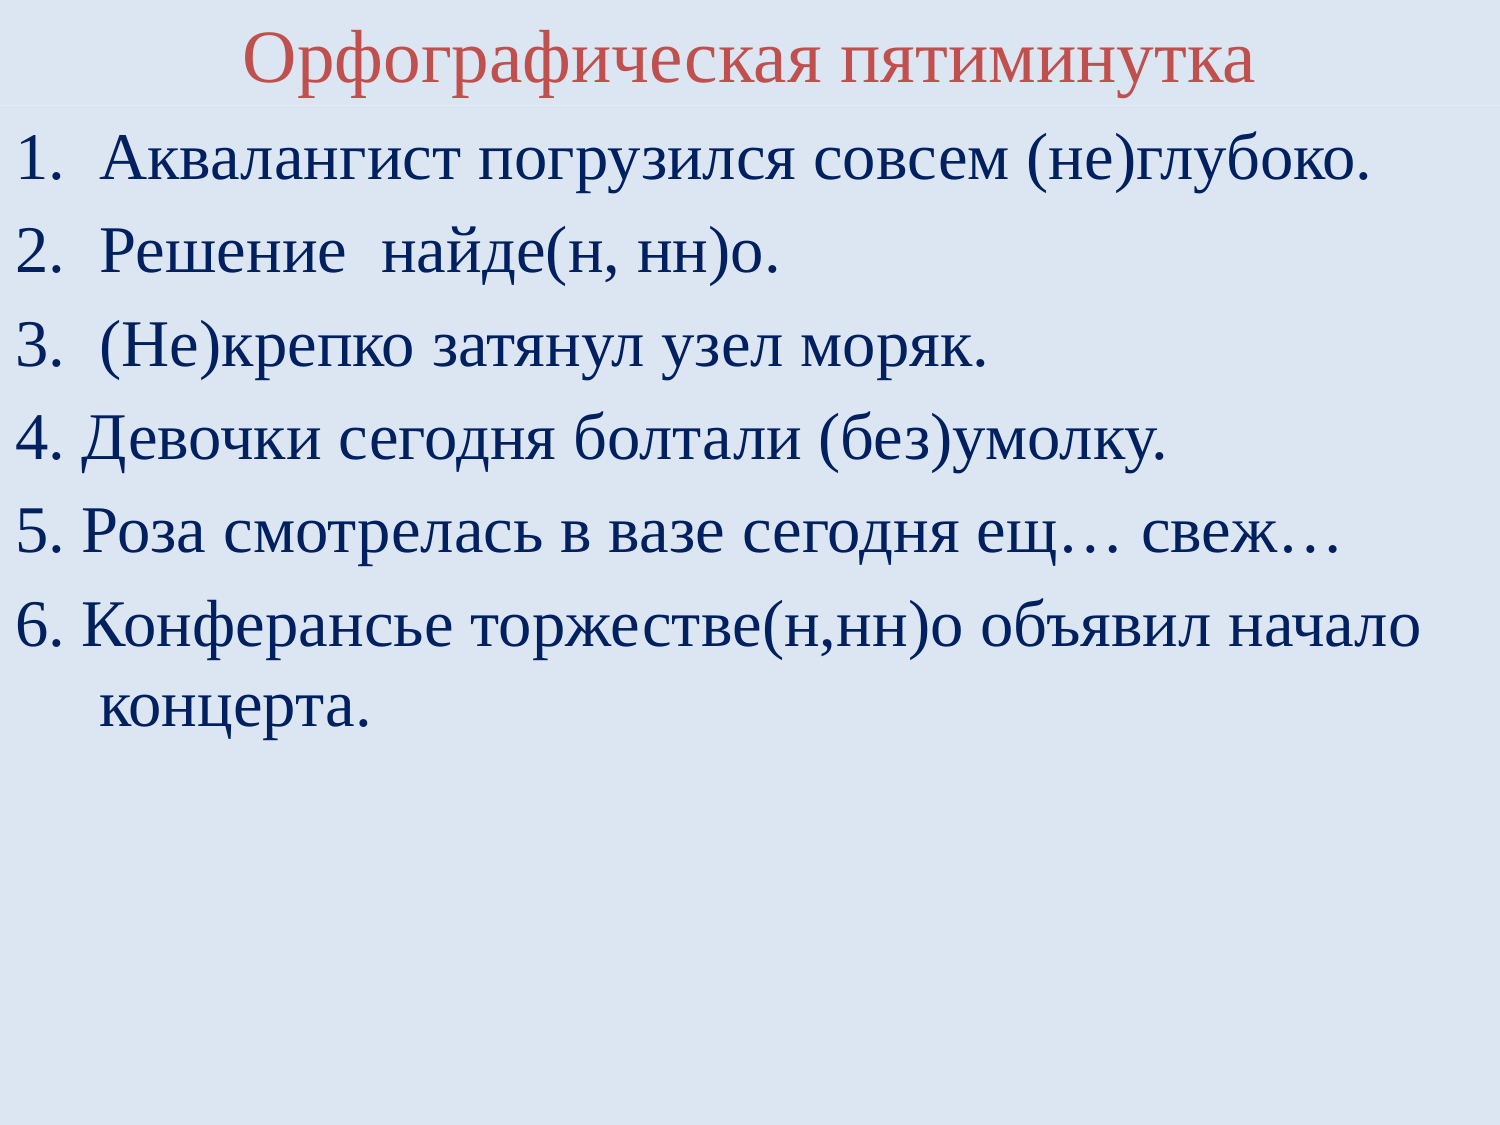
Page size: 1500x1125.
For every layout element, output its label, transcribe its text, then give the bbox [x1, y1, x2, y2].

subtitle Аквалангист погрузился совсем (не)глубоко. Решение найде(н, нн)о. (Не)крепко затянул узел моряк. 4. Девочки сегодня болтали (без)умолку. 5. Роза смотрелась в вазе сегодня ещ… свеж… 6. Конферансье торжестве(н,нн)о объявил начало концерта. [0, 105, 1500, 1125]
title Орфографическая пятиминутка [0, 0, 1500, 105]
